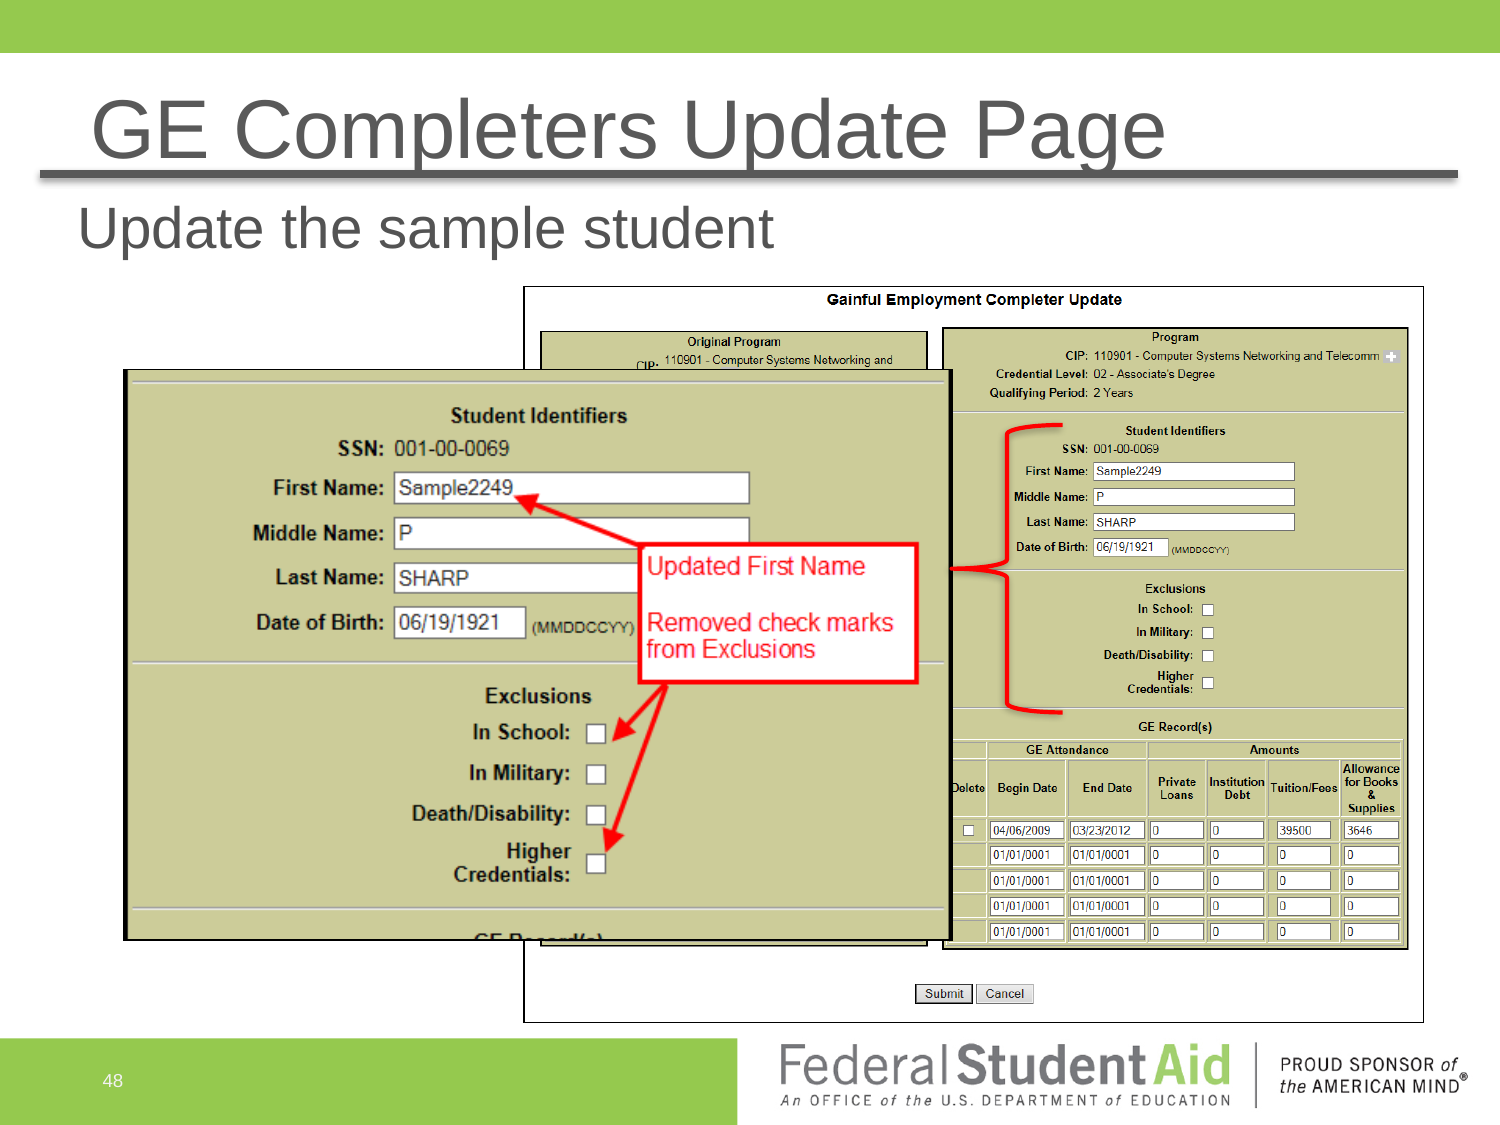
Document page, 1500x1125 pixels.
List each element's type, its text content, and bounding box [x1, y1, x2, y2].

picture [124, 287, 1488, 1125]
list Update the sample student [62, 182, 1438, 925]
slide_number 48 [87, 1050, 438, 1110]
title GE Completers Update Page [75, 67, 1479, 175]
